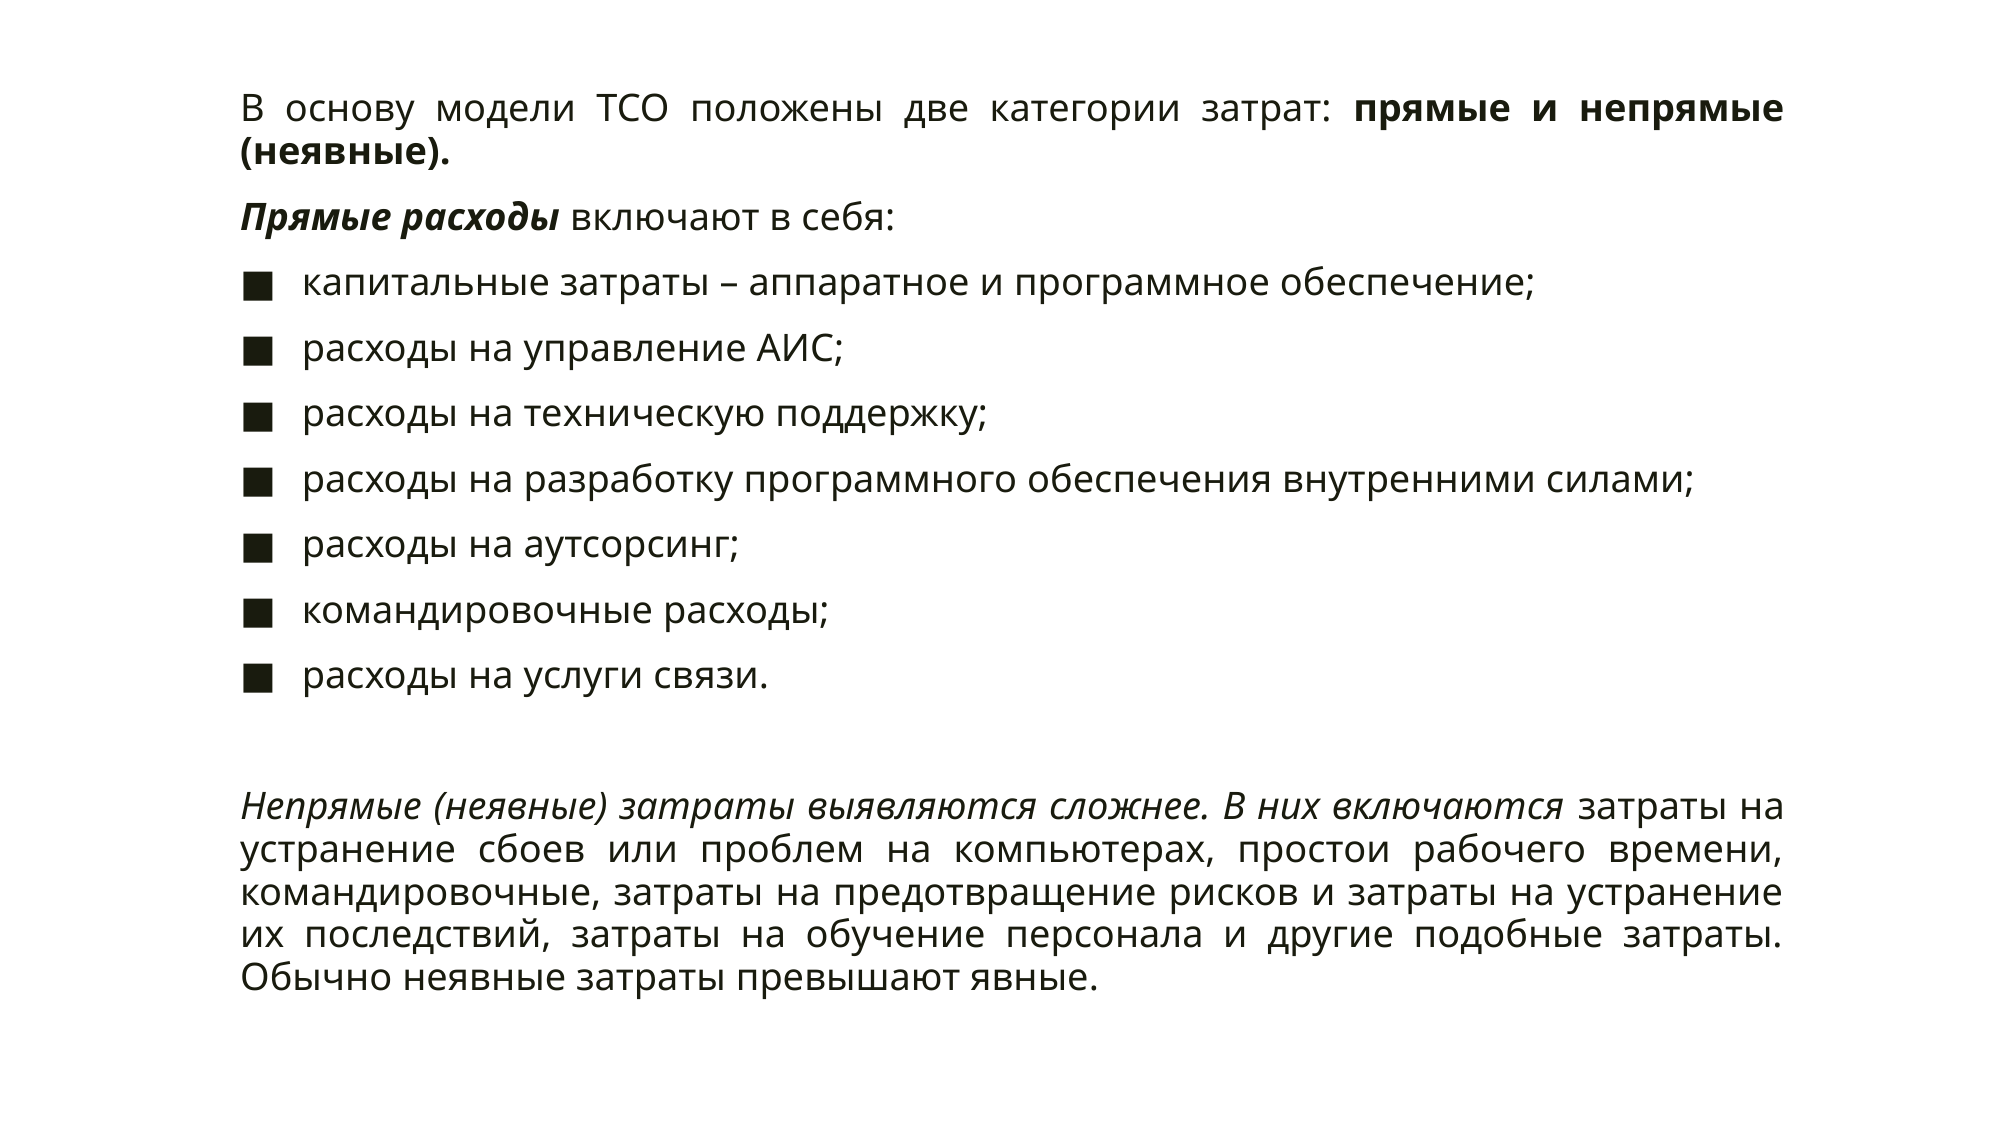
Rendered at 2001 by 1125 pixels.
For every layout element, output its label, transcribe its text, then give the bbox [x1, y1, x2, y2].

list В основу модели ТСО положены две категории затрат: прямые и непрямые (неявные). Прямые расходы включают в себя: капитальные затраты – аппаратное и программное обеспечение; расходы на управление АИС; расходы на техническую поддержку; расходы на разработку программного обеспечения внутренними силами; расходы на аутсорсинг; командировочные расходы; расходы на услуги связи. Непрямые (неявные) затраты выявляются сложнее. В них включаются затраты на устранение сбоев или проблем на компьютерах, простои рабочего времени, командировочные, затраты на предотвращение рисков и затраты на устранение их последствий, затраты на обучение персонала и другие подобные затраты. Обычно неявные затраты превышают явные. [225, 80, 1800, 1012]
